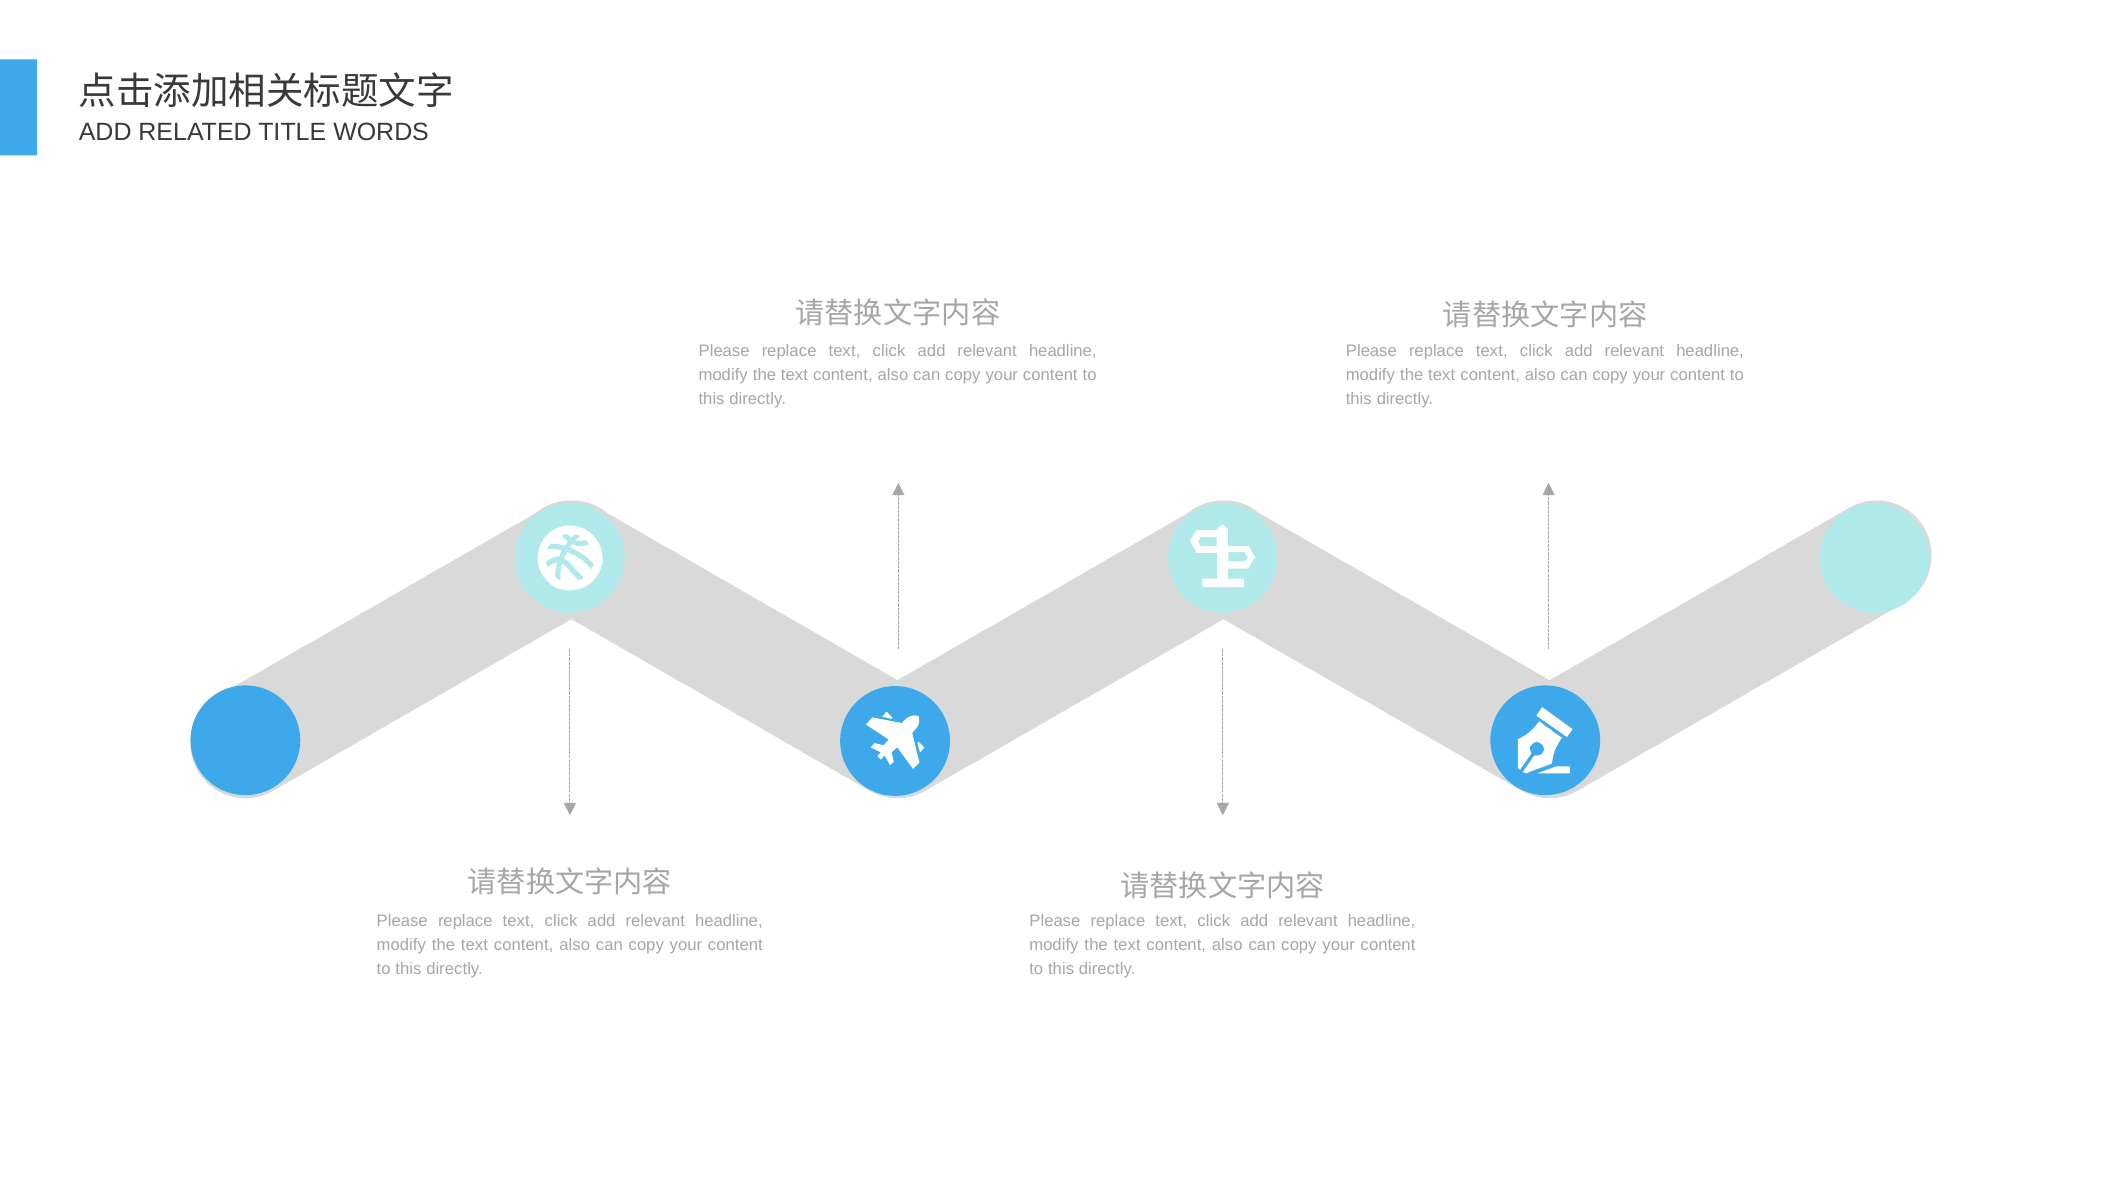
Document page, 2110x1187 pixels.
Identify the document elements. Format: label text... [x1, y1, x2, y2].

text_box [1014, 853, 1431, 985]
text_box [683, 280, 1113, 415]
text_box ADD RELATED TITLE WORDS [62, 107, 446, 154]
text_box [361, 849, 779, 985]
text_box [190, 268, 1930, 1030]
text_box 点击添加相关标题文字 [62, 59, 470, 121]
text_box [1331, 282, 1760, 415]
